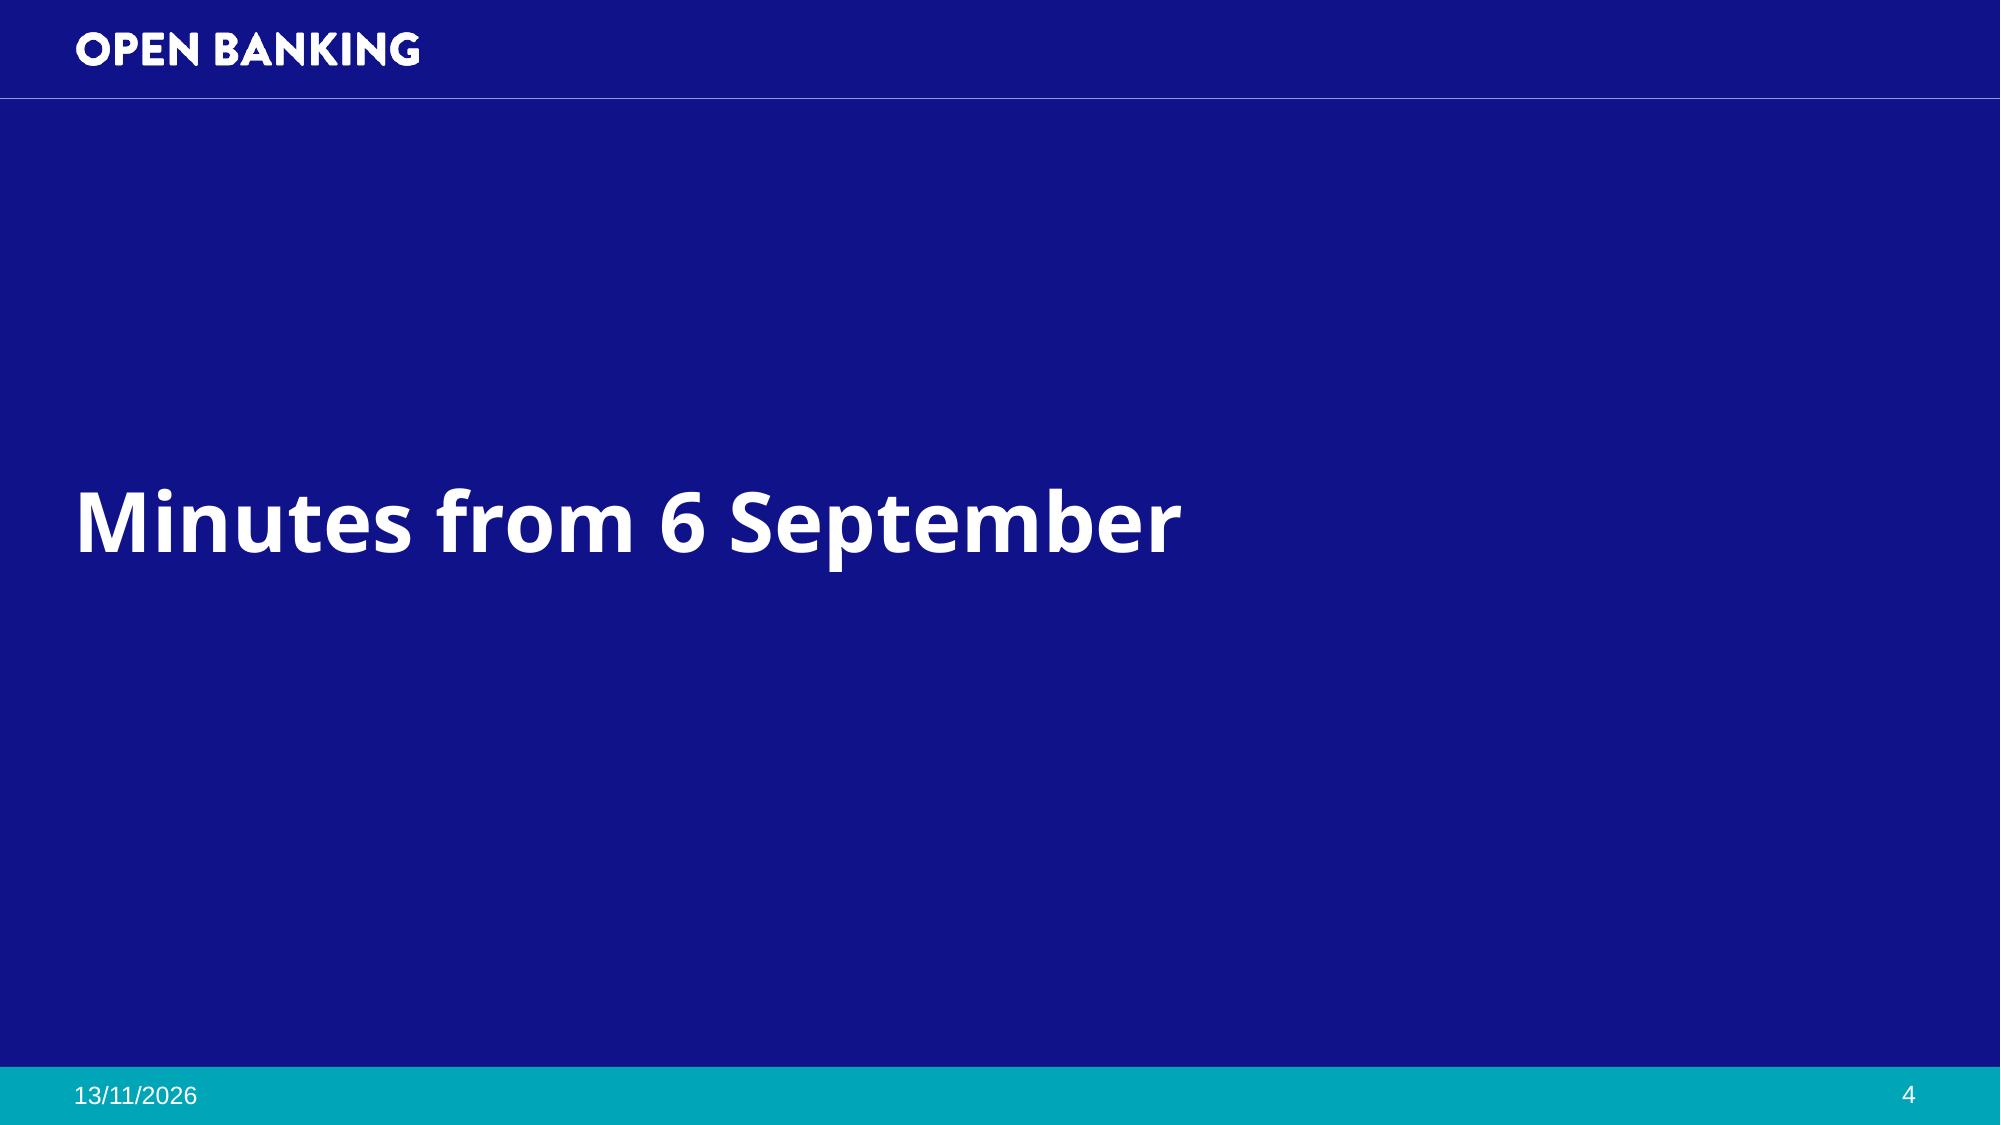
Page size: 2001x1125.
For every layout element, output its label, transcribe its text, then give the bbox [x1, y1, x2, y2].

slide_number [59, 1065, 509, 1125]
title Minutes from 6 September [59, 105, 1750, 576]
picture [43, 0, 452, 99]
footer [662, 1064, 1338, 1124]
slide_number 4 [1412, 1064, 1932, 1124]
